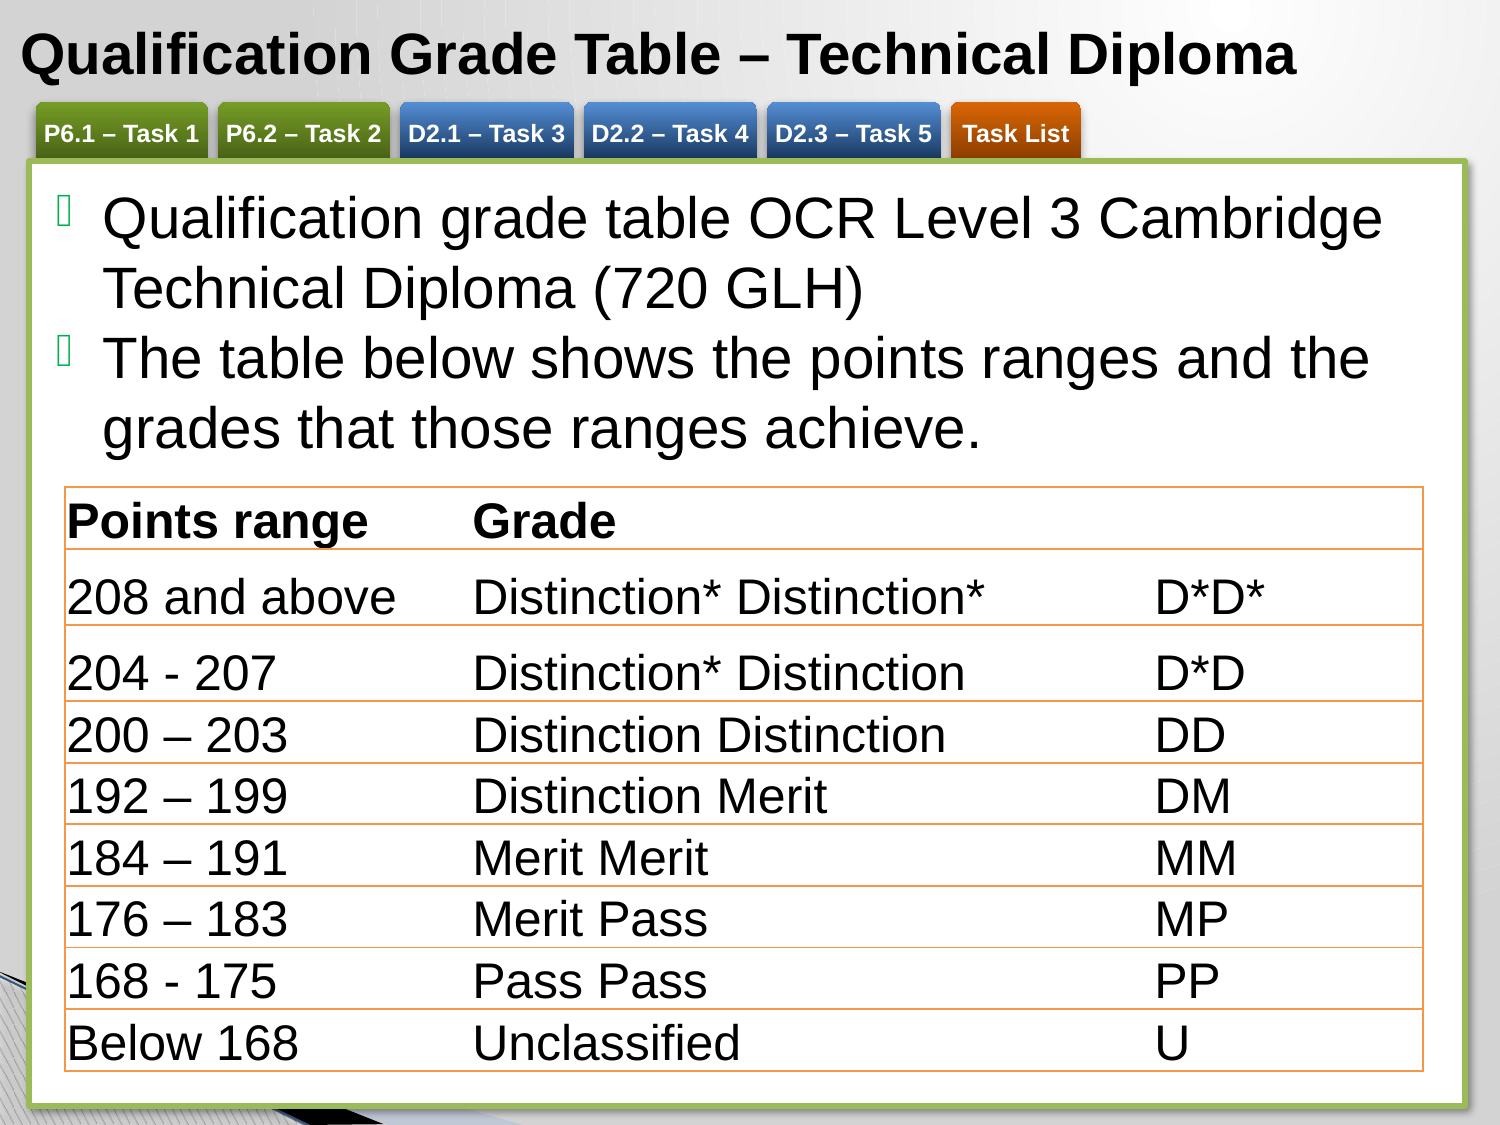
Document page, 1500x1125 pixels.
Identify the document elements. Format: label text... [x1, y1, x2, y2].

text_box e [551, 0, 603, 5]
table_cell Pass Pass [471, 948, 1153, 1008]
table_cell 168 - 175 [66, 948, 471, 1008]
text_box Qualification grade table OCR Level 3 Cambridge Technical Diploma (720 GLH) The table below shows the points ranges and the grades that those ranges achieve. [41, 172, 1447, 468]
table_cell Below 168 [66, 1010, 471, 1070]
table_cell Distinction Merit [471, 764, 1153, 823]
table_cell MP [1153, 887, 1422, 947]
table_header Points range [66, 488, 471, 548]
table_cell 200 – 203 [66, 702, 471, 762]
table_cell U [1153, 1010, 1422, 1070]
table_cell 204 - 207 [66, 626, 471, 700]
table_cell 208 and above [66, 550, 471, 624]
table_cell Merit Merit [471, 825, 1153, 885]
table_cell 176 – 183 [66, 887, 471, 947]
picture [281, 1114, 303, 1125]
table_cell D*D* [1153, 550, 1422, 624]
table_cell Distinction* Distinction* [471, 550, 1153, 624]
table_header [1153, 488, 1422, 548]
table_cell 192 – 199 [66, 764, 471, 823]
table_cell Distinction Distinction [471, 702, 1153, 762]
table_header Grade [471, 488, 1153, 548]
title Qualification Grade Table – Technical Diploma [5, 0, 1447, 102]
table_cell MM [1153, 825, 1422, 885]
table_cell D*D [1153, 626, 1422, 700]
table_cell 184 – 191 [66, 825, 471, 885]
table_cell Merit Pass [471, 887, 1153, 947]
table_cell Distinction* Distinction [471, 626, 1153, 700]
table_cell PP [1153, 948, 1422, 1008]
table_cell DD [1153, 702, 1422, 762]
table_cell DM [1153, 764, 1422, 823]
table_cell Unclassified [471, 1010, 1153, 1070]
